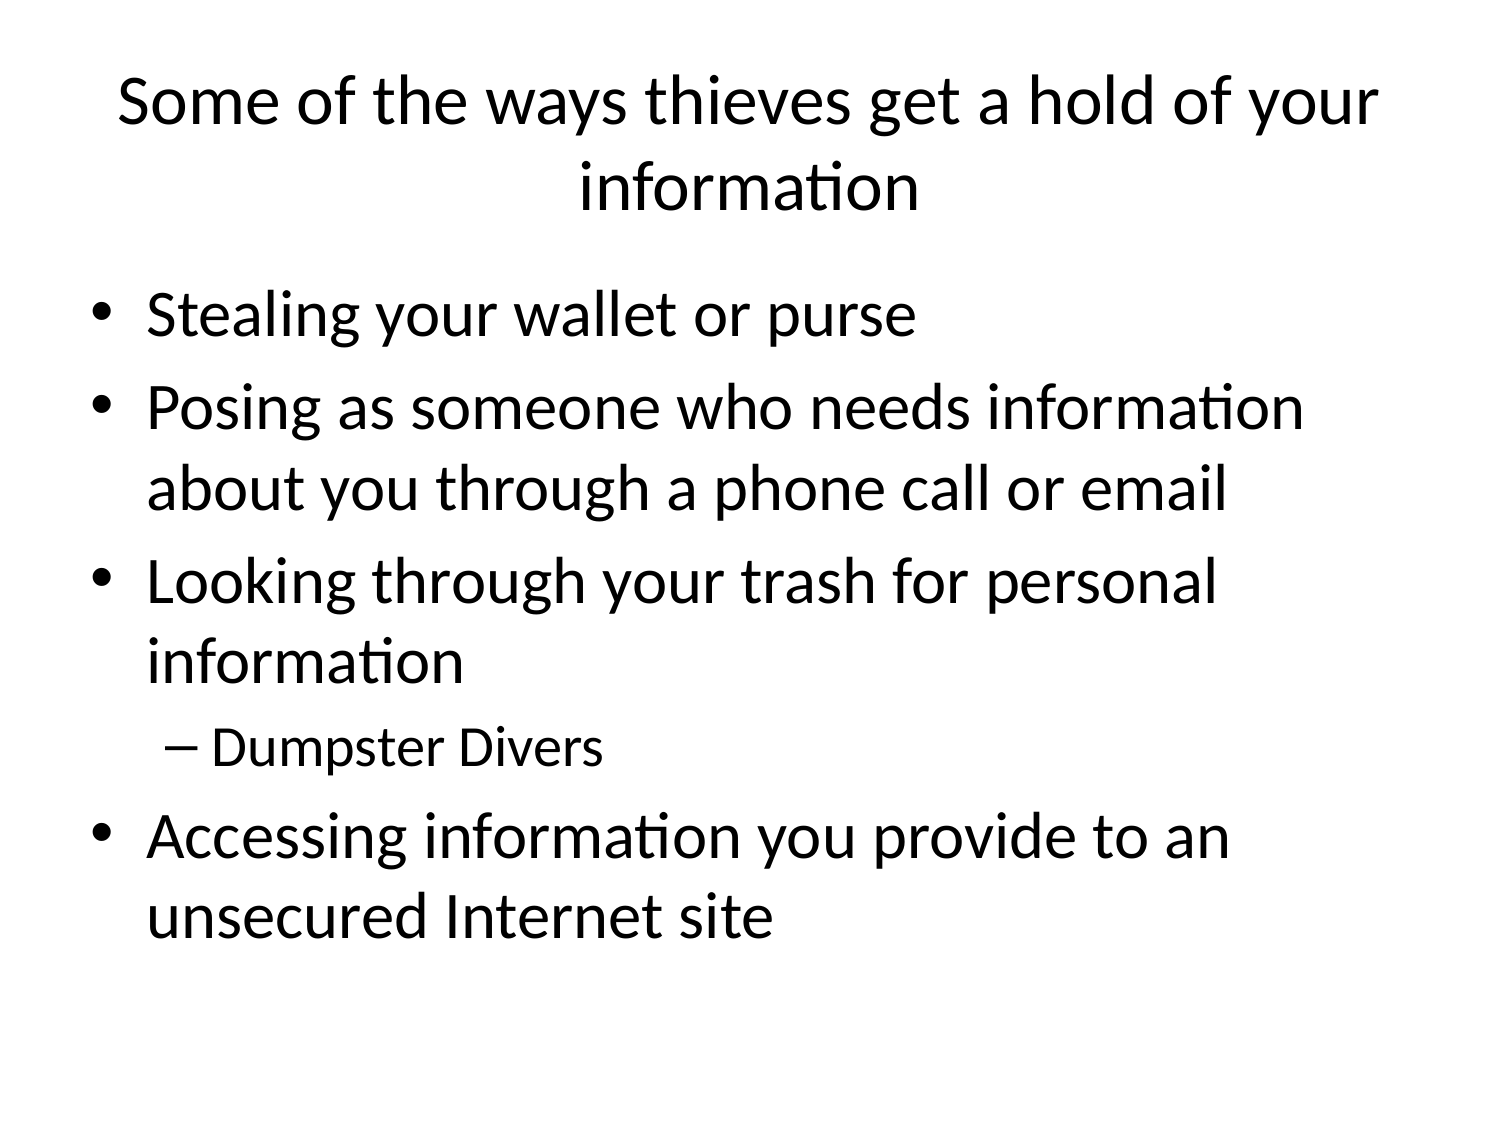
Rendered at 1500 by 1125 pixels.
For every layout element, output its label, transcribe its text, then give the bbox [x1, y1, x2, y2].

list Stealing your wallet or purse Posing as someone who needs information about you through a phone call or email Looking through your trash for personal information Dumpster Divers Accessing information you provide to an unsecured Internet site [75, 262, 1425, 1005]
title Some of the ways thieves get a hold of your information [75, 45, 1425, 233]
